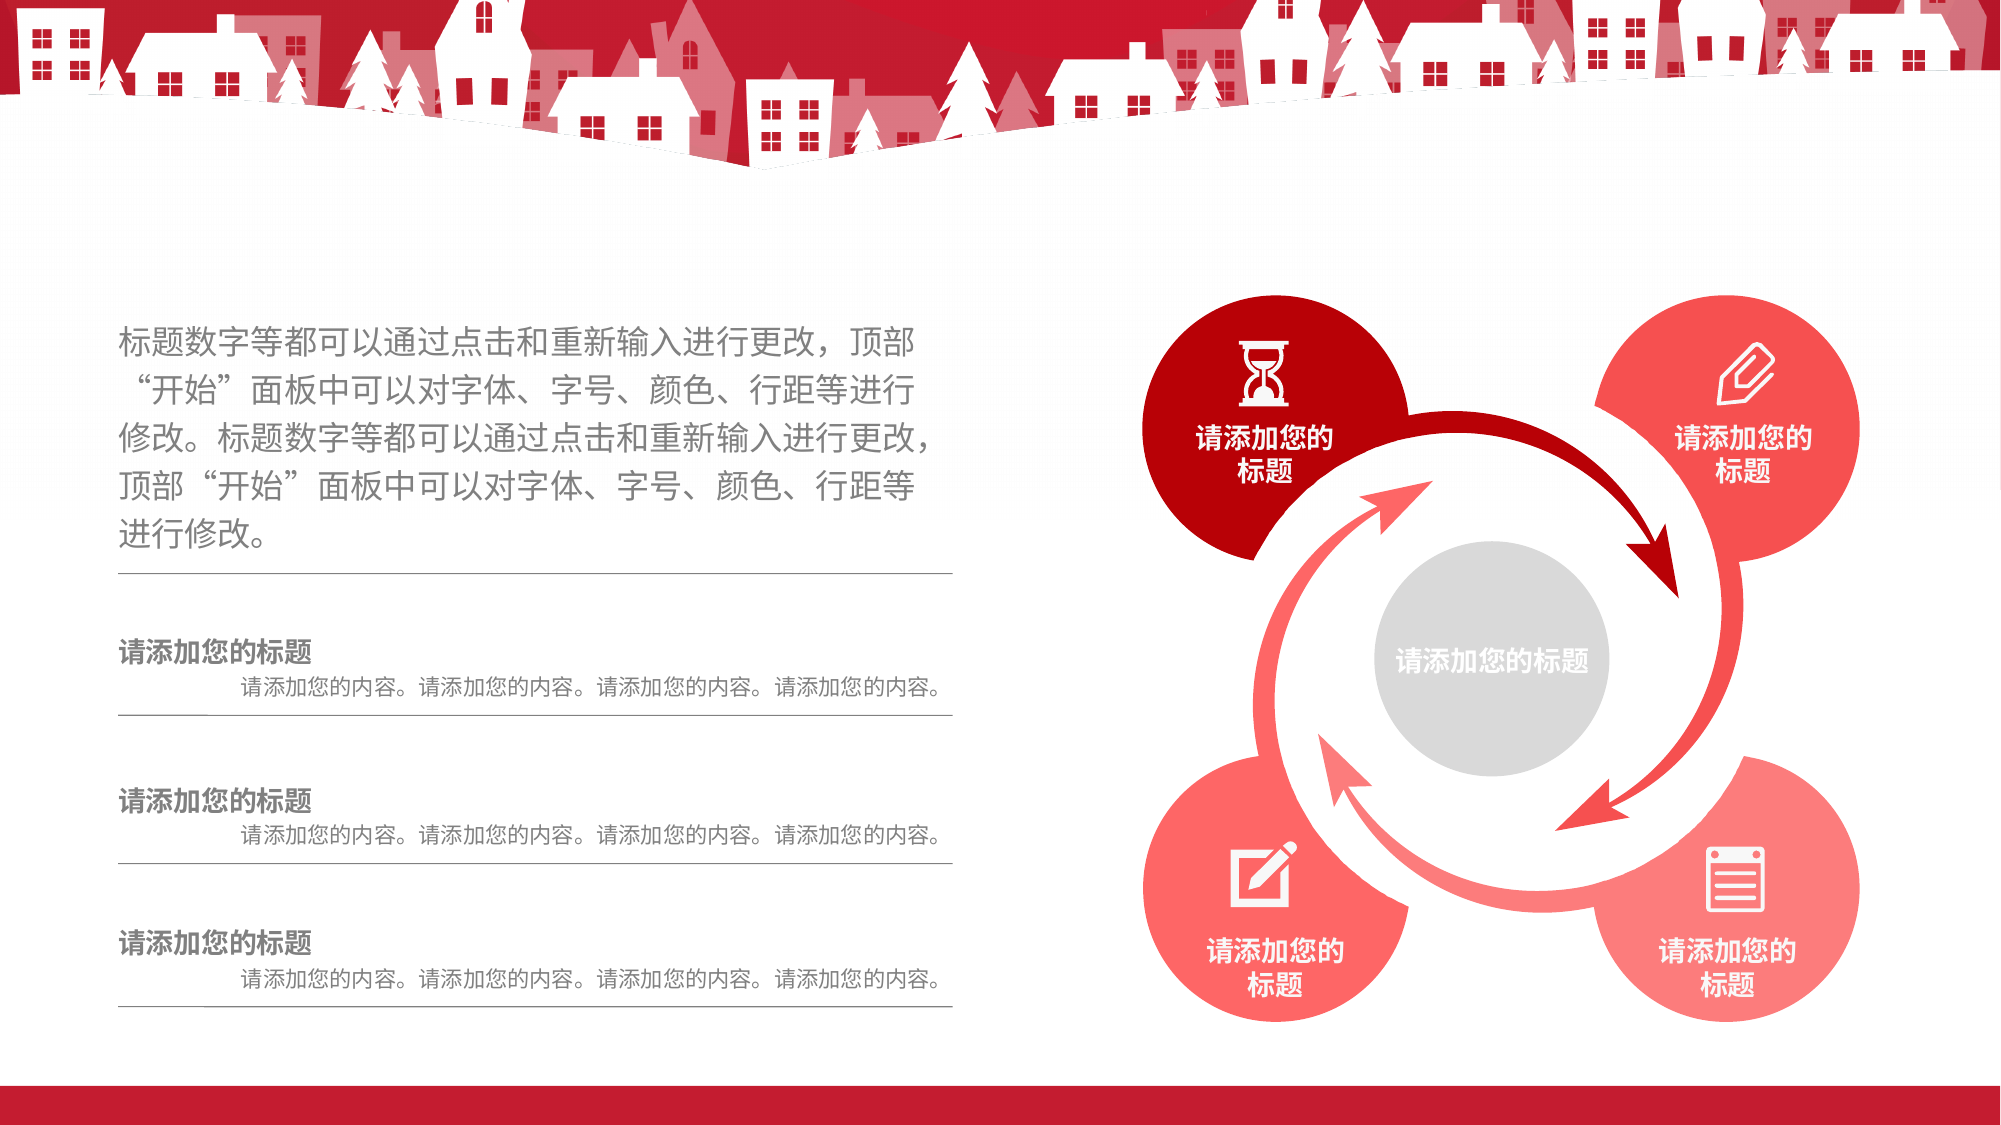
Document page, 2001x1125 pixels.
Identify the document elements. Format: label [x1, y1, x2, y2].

text_box [118, 313, 953, 1007]
text_box [0, 0, 2000, 1125]
text_box [1140, 294, 1863, 1025]
